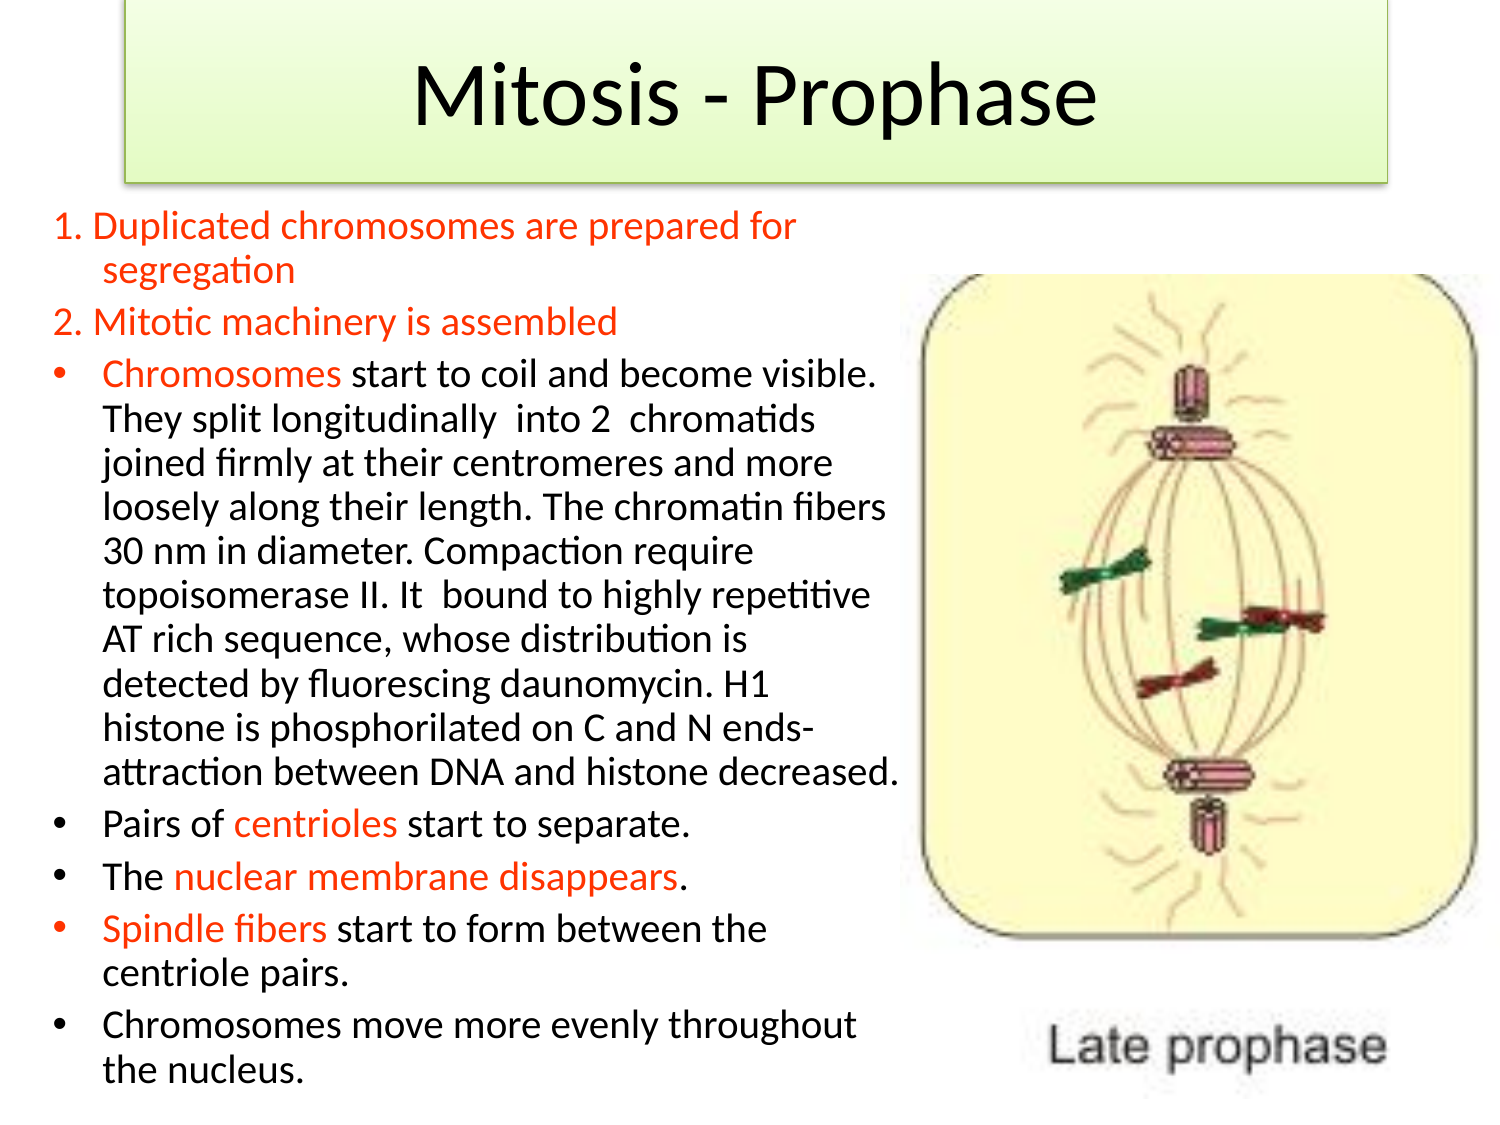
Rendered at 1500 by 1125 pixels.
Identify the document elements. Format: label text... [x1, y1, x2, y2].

picture [900, 274, 1500, 1099]
list 1. Duplicated chromosomes are prepared for segregation 2. Mitotic machinery is assembled Chromosomes start to coil and become visible. They split longitudinally into 2 chromatids joined firmly at their centromeres and more loosely along their length. The chromatin fibers 30 nm in diameter. Compaction require topoisomerase II. It bound to highly repetitive AT rich sequence, whose distribution is detected by fluorescing daunomycin. H1 histone is phosphorilated on C and N ends- attraction between DNA and histone decreased. Pairs of centrioles start to separate. The nuclear membrane disappears. Spindle fibers start to form between the centriole pairs. Chromosomes move more evenly throughout the nucleus. [37, 196, 916, 1125]
title Mitosis - Prophase [124, 0, 1388, 184]
